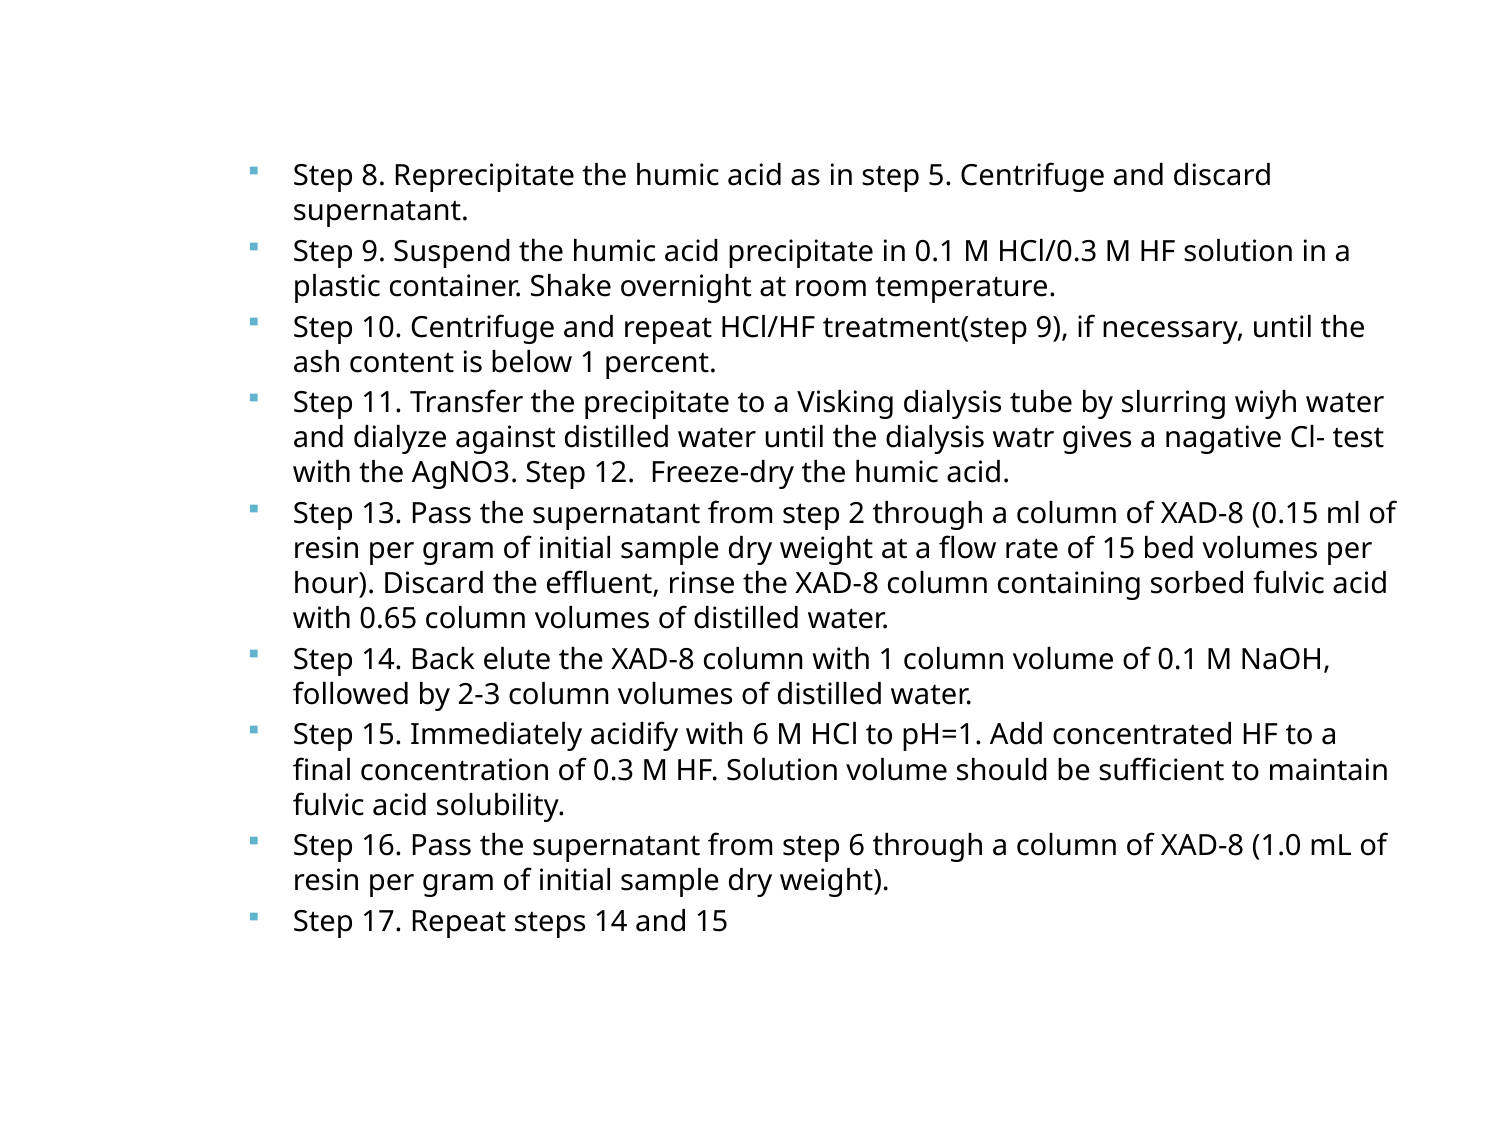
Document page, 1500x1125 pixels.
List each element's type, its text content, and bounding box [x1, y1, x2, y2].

text_box Step 8. Reprecipitate the humic acid as in step 5. Centrifuge and discard supernatant. Step 9. Suspend the humic acid precipitate in 0.1 M HCl/0.3 M HF solution in a plastic container. Shake overnight at room temperature. Step 10. Centrifuge and repeat HCl/HF treatment(step 9), if necessary, until the ash content is below 1 percent. Step 11. Transfer the precipitate to a Visking dialysis tube by slurring wiyh water and dialyze against distilled water until the dialysis watr gives a nagative Cl- test with the AgNO3. Step 12. Freeze-dry the humic acid. Step 13. Pass the supernatant from step 2 through a column of XAD-8 (0.15 ml of resin per gram of initial sample dry weight at a flow rate of 15 bed volumes per hour). Discard the effluent, rinse the XAD-8 column containing sorbed fulvic acid with 0.65 column volumes of distilled water. Step 14. Back elute the XAD-8 column with 1 column volume of 0.1 M NaOH, followed by 2-3 column volumes of distilled water. Step 15. Immediately acidify with 6 M HCl to pH=1. Add concentrated HF to a final concentration of 0.3 M HF. Solution volume should be sufficient to maintain fulvic acid solubility. Step 16. Pass the supernatant from step 6 through a column of XAD-8 (1.0 mL of resin per gram of initial sample dry weight). Step 17. Repeat steps 14 and 15 [83, 149, 1418, 986]
